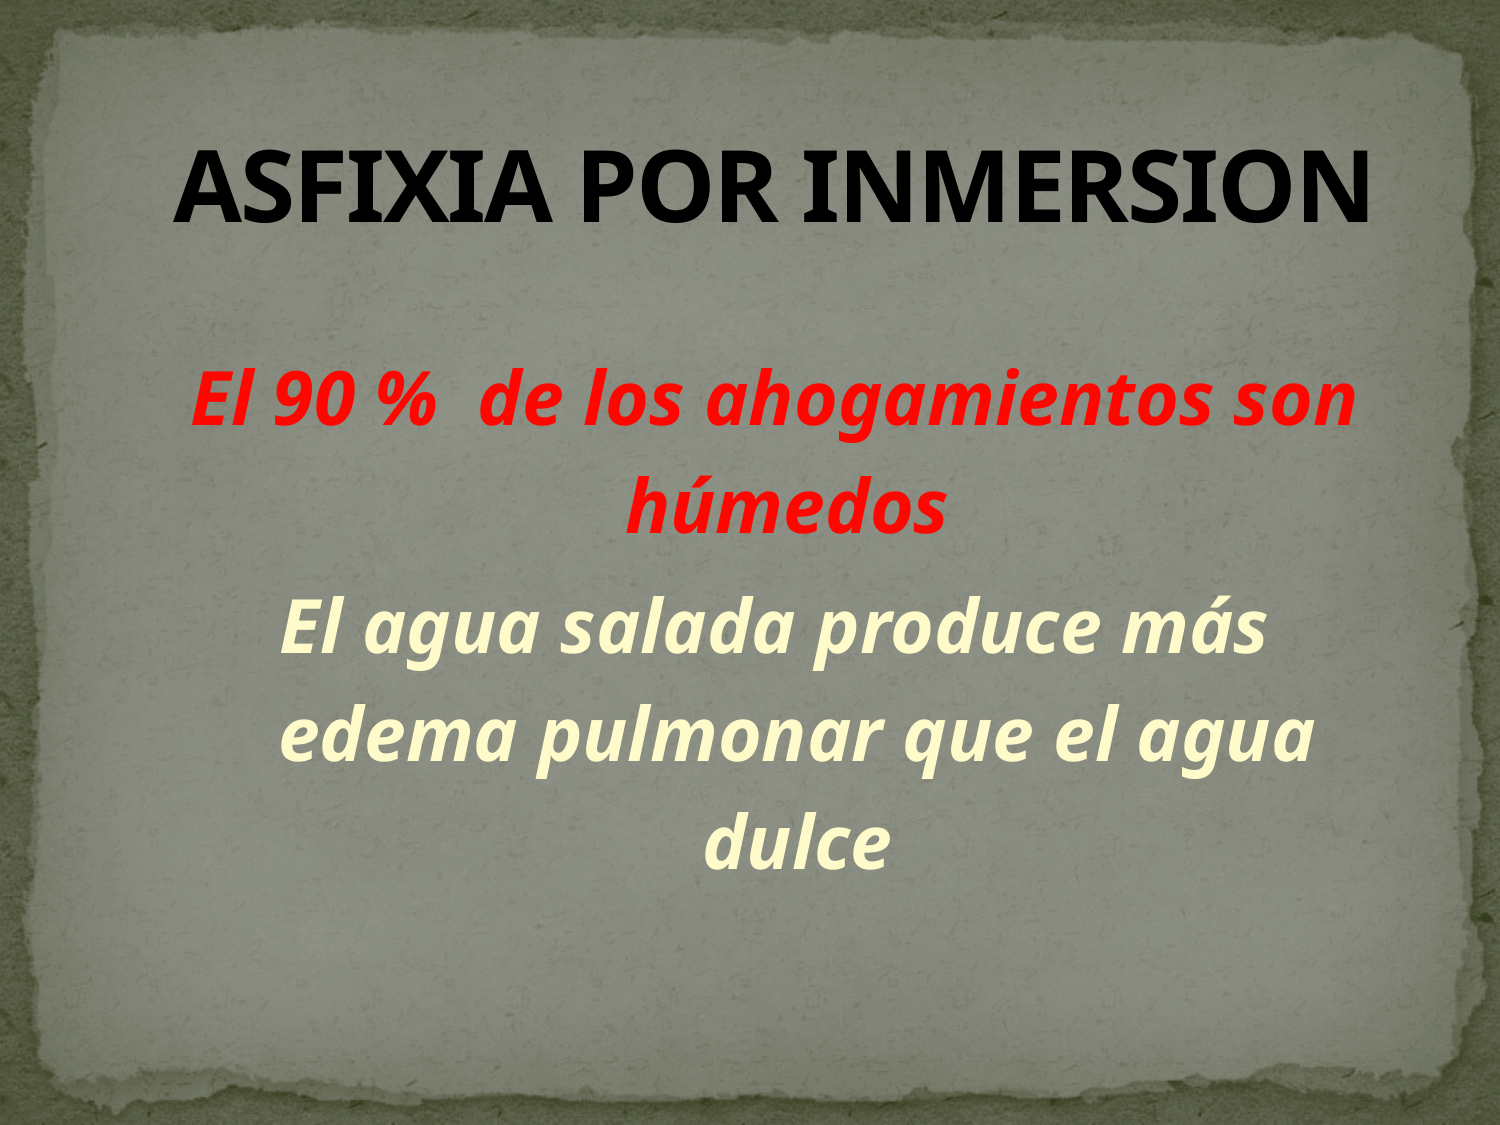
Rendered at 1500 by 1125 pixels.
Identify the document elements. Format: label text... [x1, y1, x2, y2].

title ASFIXIA POR INMERSION [49, 62, 1500, 250]
list El 90 % de los ahogamientos son húmedos El agua salada produce más edema pulmonar que el agua dulce [137, 324, 1413, 1001]
